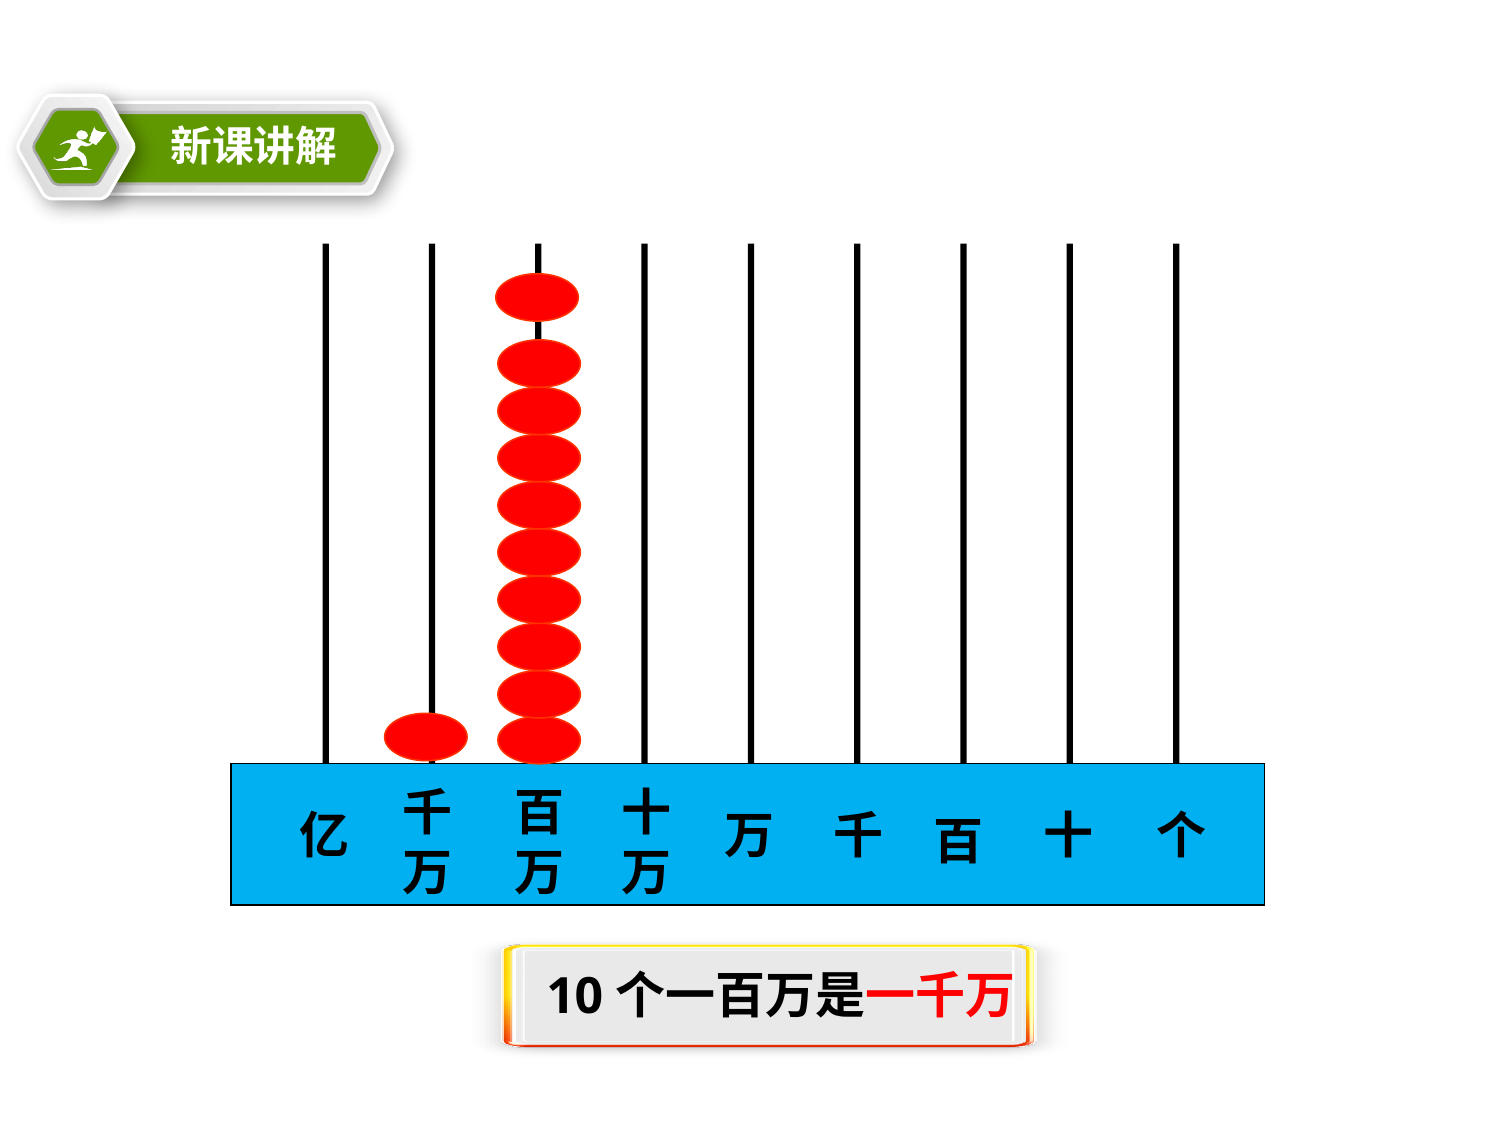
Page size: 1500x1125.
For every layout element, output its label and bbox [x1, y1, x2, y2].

text_box [451, 932, 1388, 1064]
text_box [231, 243, 1265, 909]
text_box [17, 95, 393, 235]
